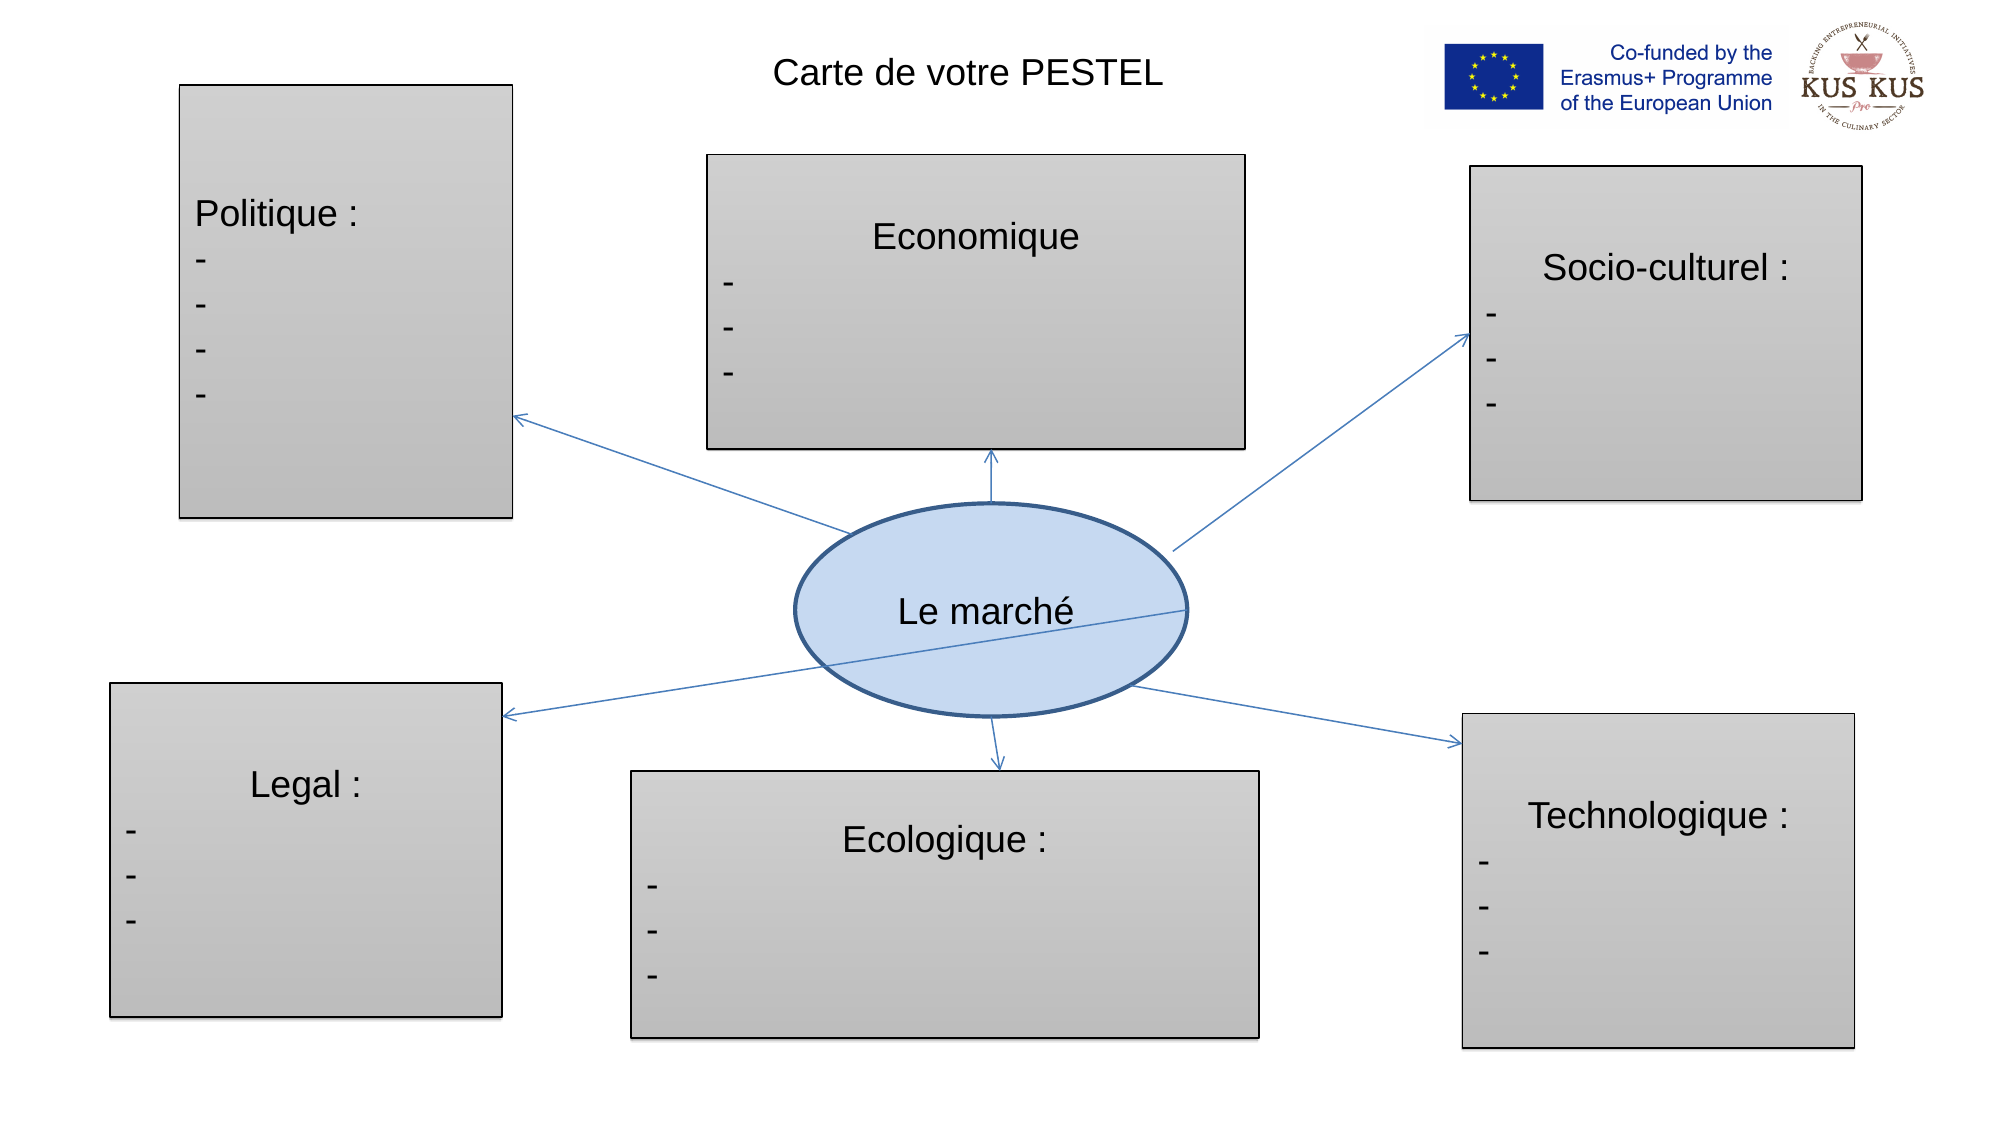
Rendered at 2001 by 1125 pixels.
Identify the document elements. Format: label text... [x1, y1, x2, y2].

text_box Socio-culturel : - - - [1469, 166, 1863, 501]
text_box Technologique : - - - [1462, 713, 1855, 1048]
text_box Politique : - - - - [179, 85, 513, 518]
text_box Legal : - - - [109, 682, 502, 1018]
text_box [991, 716, 1000, 771]
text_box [1172, 333, 1470, 552]
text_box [1129, 685, 1463, 744]
text_box Carte de votre PESTEL [757, 40, 1180, 101]
text_box Economique - - - [707, 154, 1245, 449]
text_box Ecologique : - - - [631, 771, 1259, 1039]
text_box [512, 415, 853, 535]
text_box Le marché [795, 503, 1188, 665]
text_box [501, 609, 796, 717]
text_box Le marché [826, 611, 1188, 717]
picture [1424, 13, 1972, 141]
